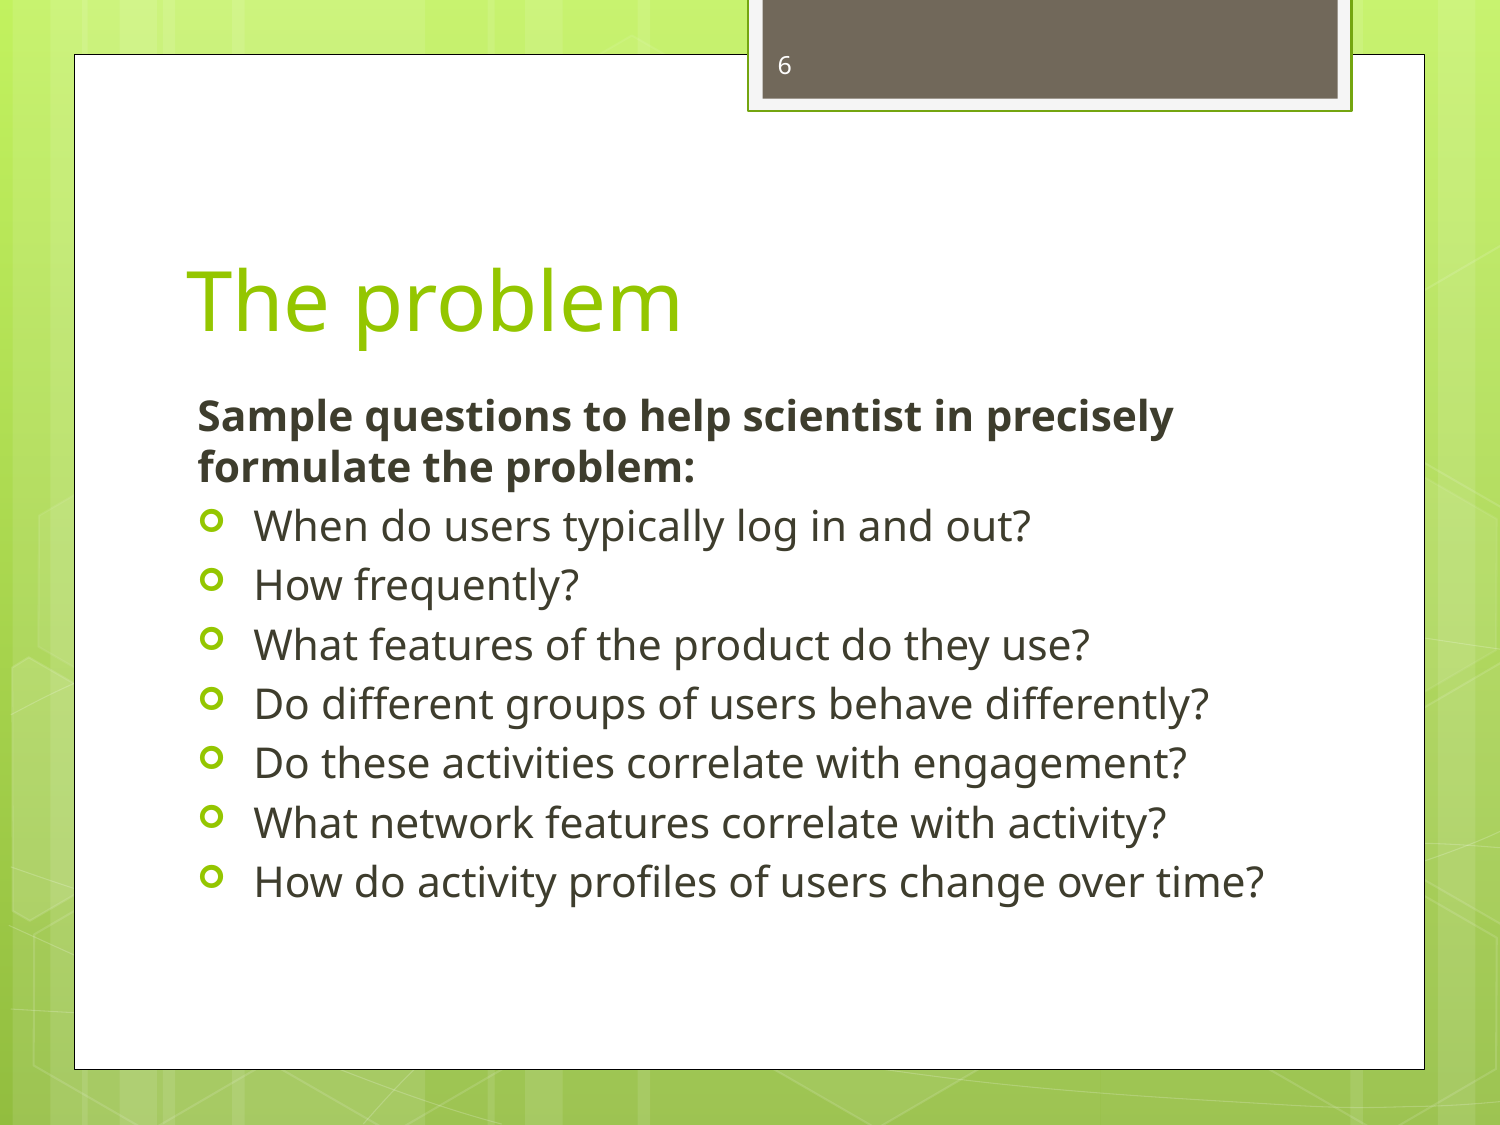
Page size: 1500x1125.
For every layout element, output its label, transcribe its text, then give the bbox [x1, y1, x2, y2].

list Sample questions to help scientist in precisely formulate the problem: When do users typically log in and out? How frequently? What features of the product do they use? Do different groups of users behave differently? Do these activities correlate with engagement? What network features correlate with activity? How do activity profiles of users change over time? [171, 381, 1283, 957]
slide_number 6 [762, 36, 982, 97]
title The problem [171, 168, 1324, 357]
